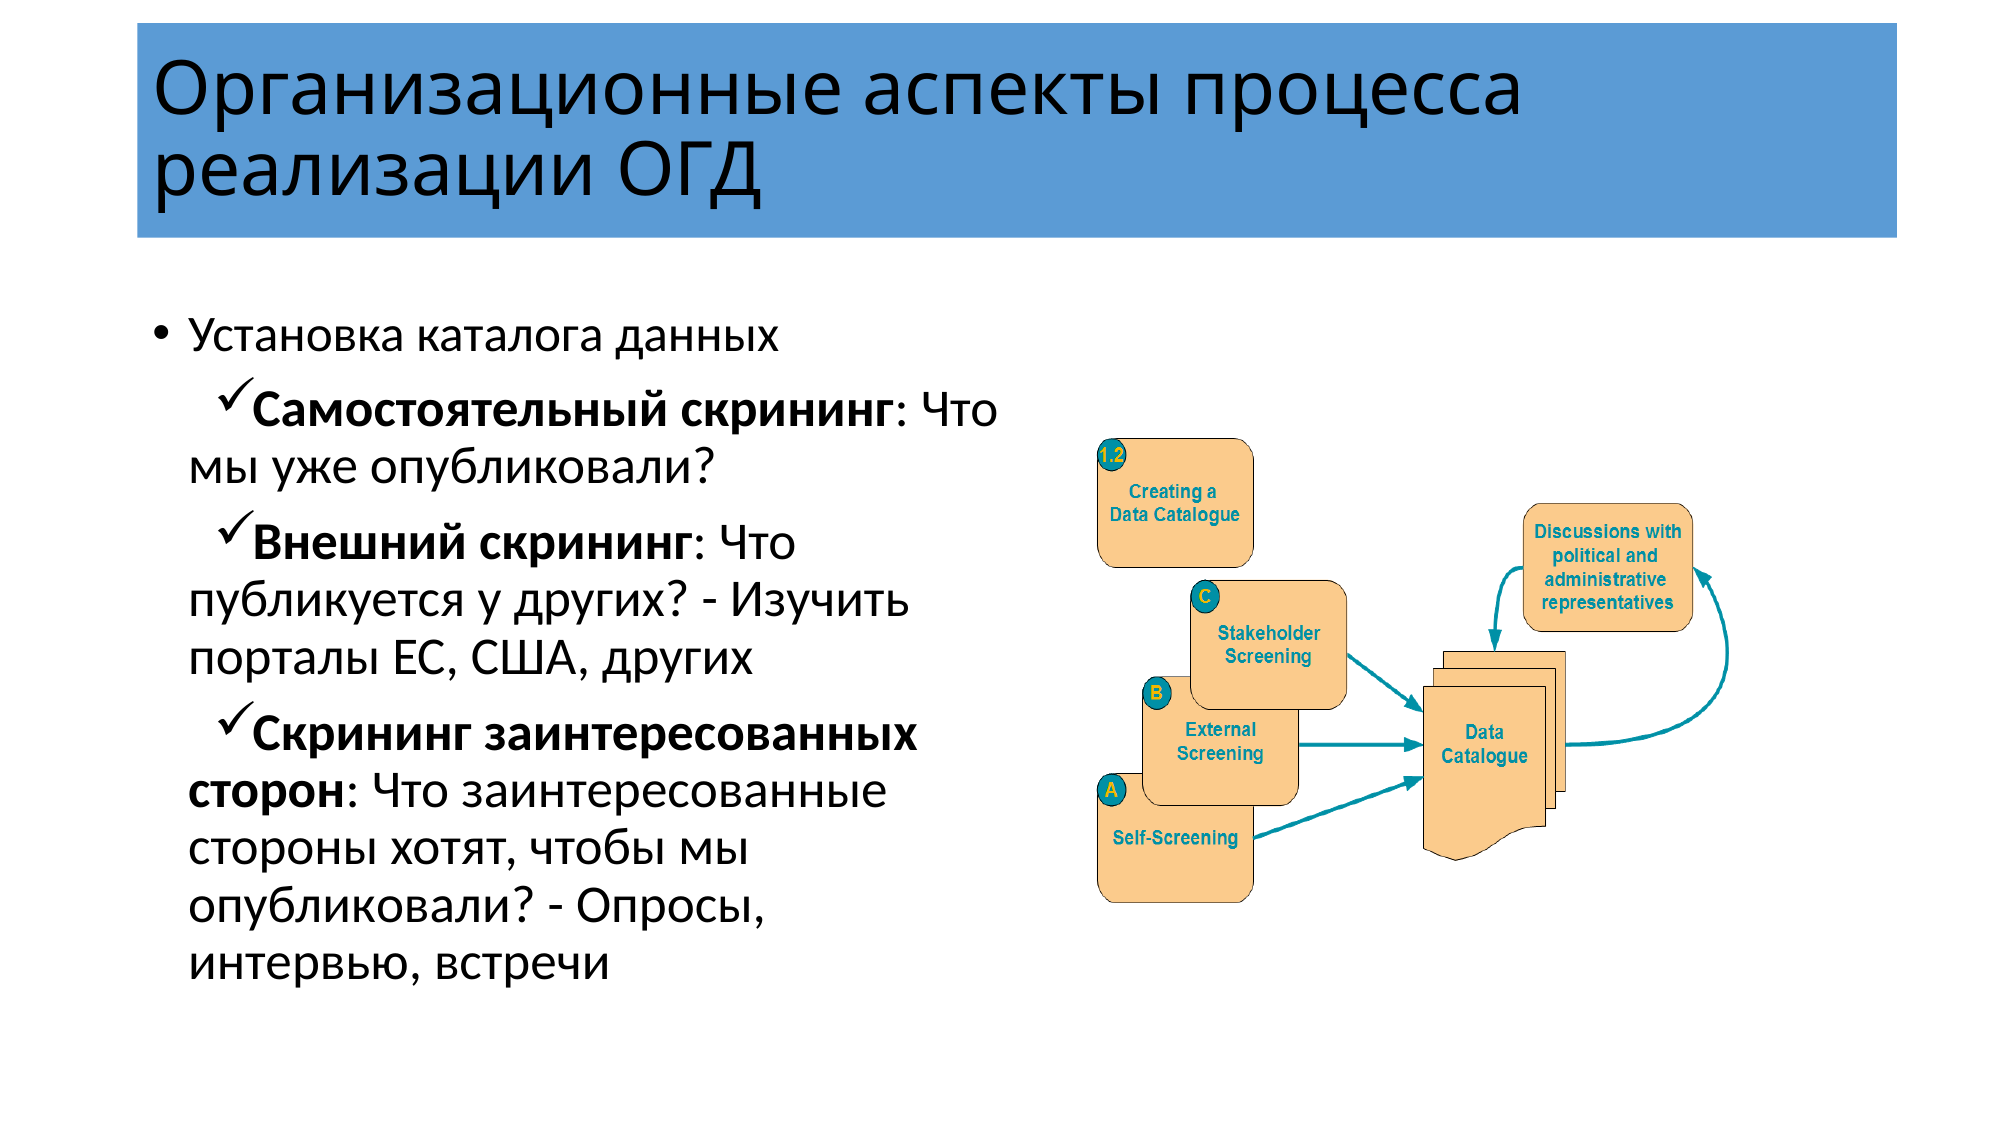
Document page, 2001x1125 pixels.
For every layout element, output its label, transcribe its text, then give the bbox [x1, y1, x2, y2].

picture [1054, 237, 1897, 912]
title Организационные аспекты процесса реализации ОГД [137, 23, 1897, 238]
list Установка каталога данных Самостоятельный скрининг: Что мы уже опубликовали? Внешний скрининг: Что публикуется у других? - Изучить порталы ЕС, США, других Скрининг заинтересованных сторон: Что заинтересованные стороны хотят, чтобы мы опубликовали? - Опросы, интервью, встречи [137, 299, 1018, 1014]
